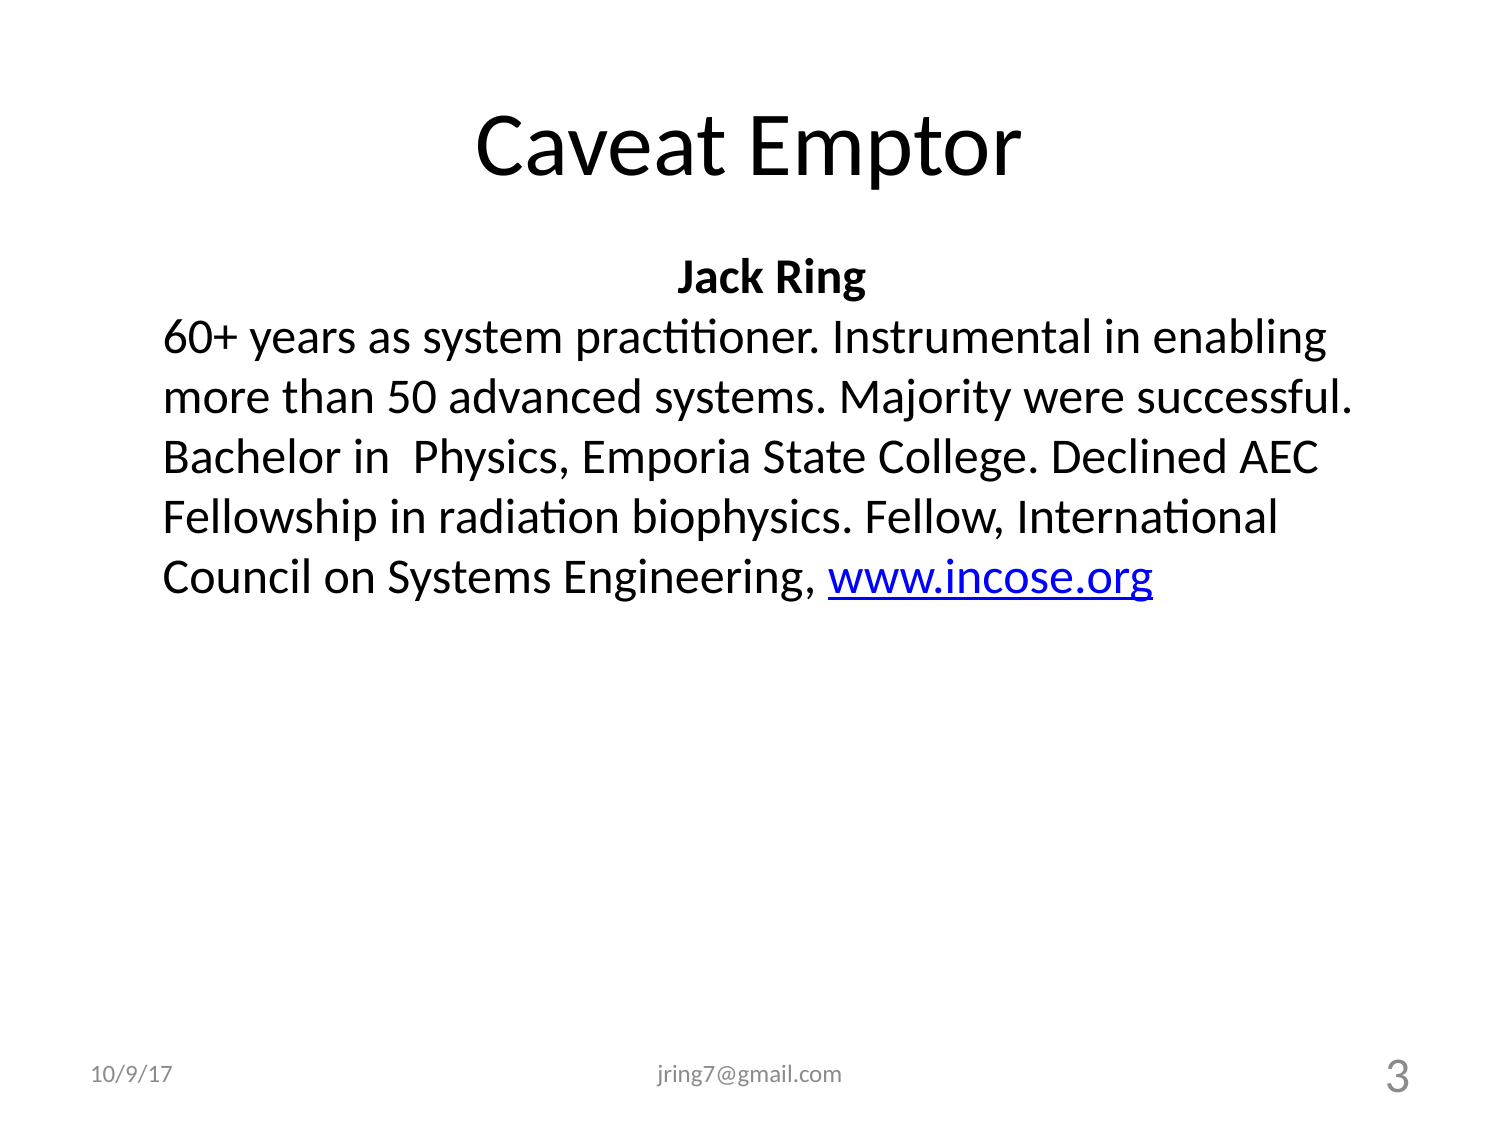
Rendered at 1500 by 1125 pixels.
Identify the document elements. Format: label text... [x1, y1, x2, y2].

title Caveat Emptor [75, 45, 1425, 233]
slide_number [75, 1042, 425, 1103]
text_box Jack Ring 60+ years as system practitioner. Instrumental in enabling more than 50 advanced systems. Majority were successful. Bachelor in Physics, Emporia State College. Declined AEC Fellowship in radiation biophysics. Fellow, International Council on Systems Engineering, www.incose.org [147, 236, 1396, 612]
footer jring7@gmail.com [512, 1042, 988, 1103]
slide_number 3 [1074, 1042, 1425, 1103]
